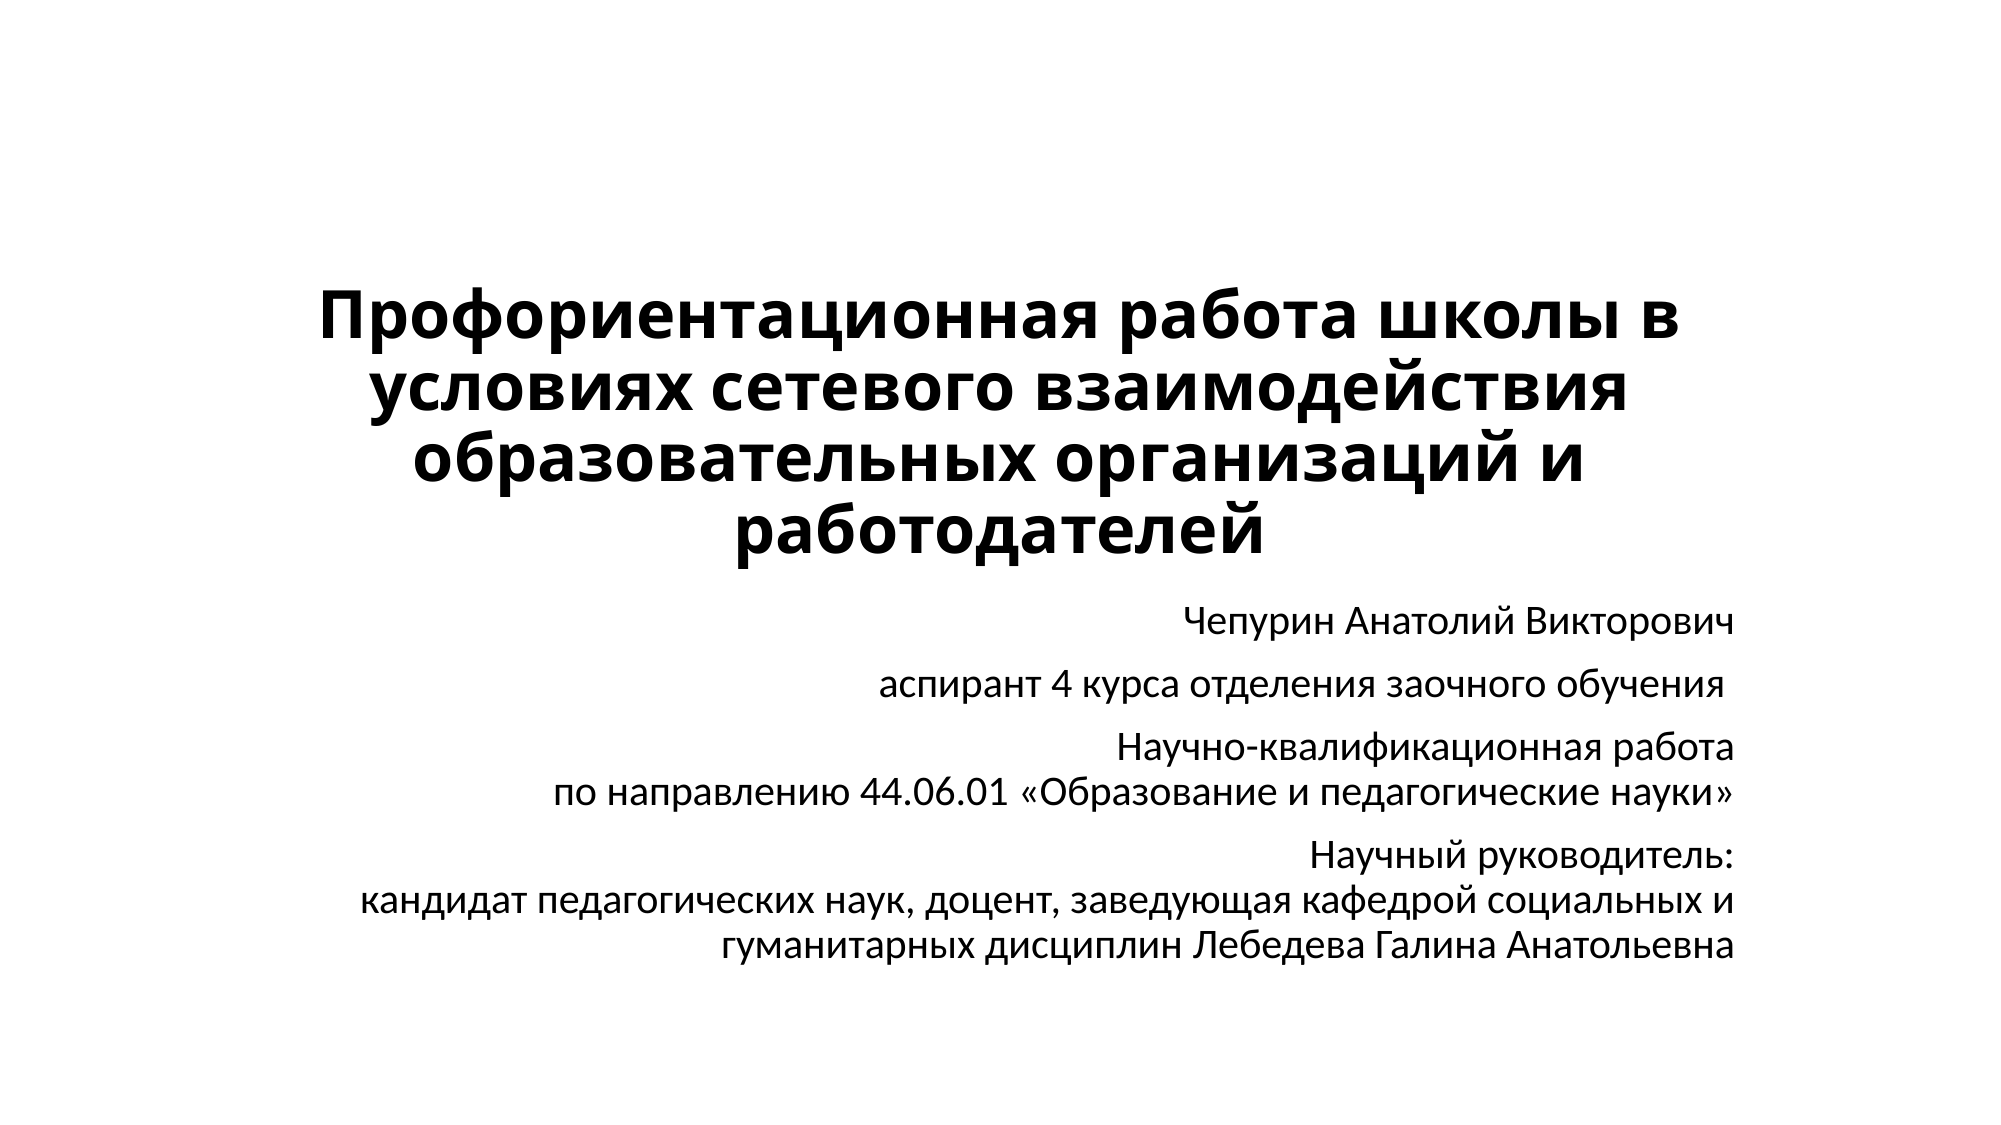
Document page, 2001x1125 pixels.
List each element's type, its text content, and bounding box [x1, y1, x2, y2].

subtitle Чепурин Анатолий Викторович аспирант 4 курса отделения заочного обучения Научно-квалификационная работа по направлению 44.06.01 «Образование и педагогические науки» Научный руководитель: кандидат педагогических наук, доцент, заведующая кафедрой социальных и гуманитарных дисциплин Лебедева Галина Анатольевна [249, 590, 1750, 976]
title Профориентационная работа школы в условиях сетевого взаимодействия образовательных организаций и работодателей [249, 184, 1750, 576]
